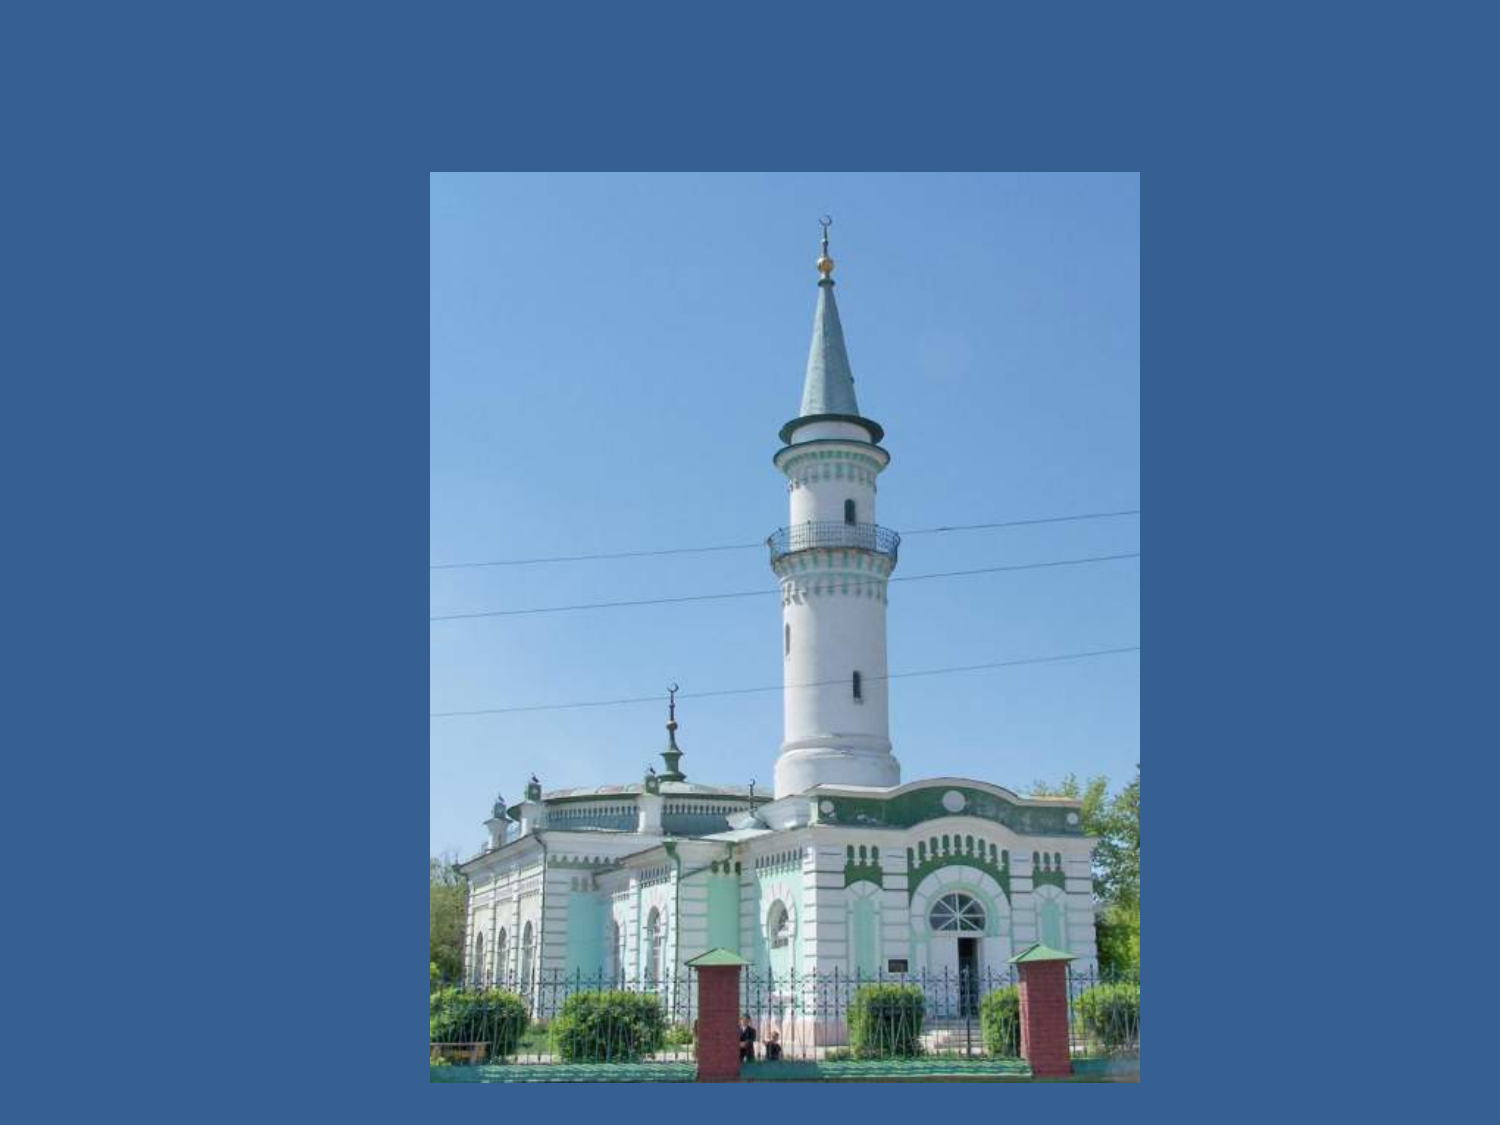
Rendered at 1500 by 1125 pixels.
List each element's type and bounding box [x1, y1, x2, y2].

picture [430, 172, 1141, 1083]
